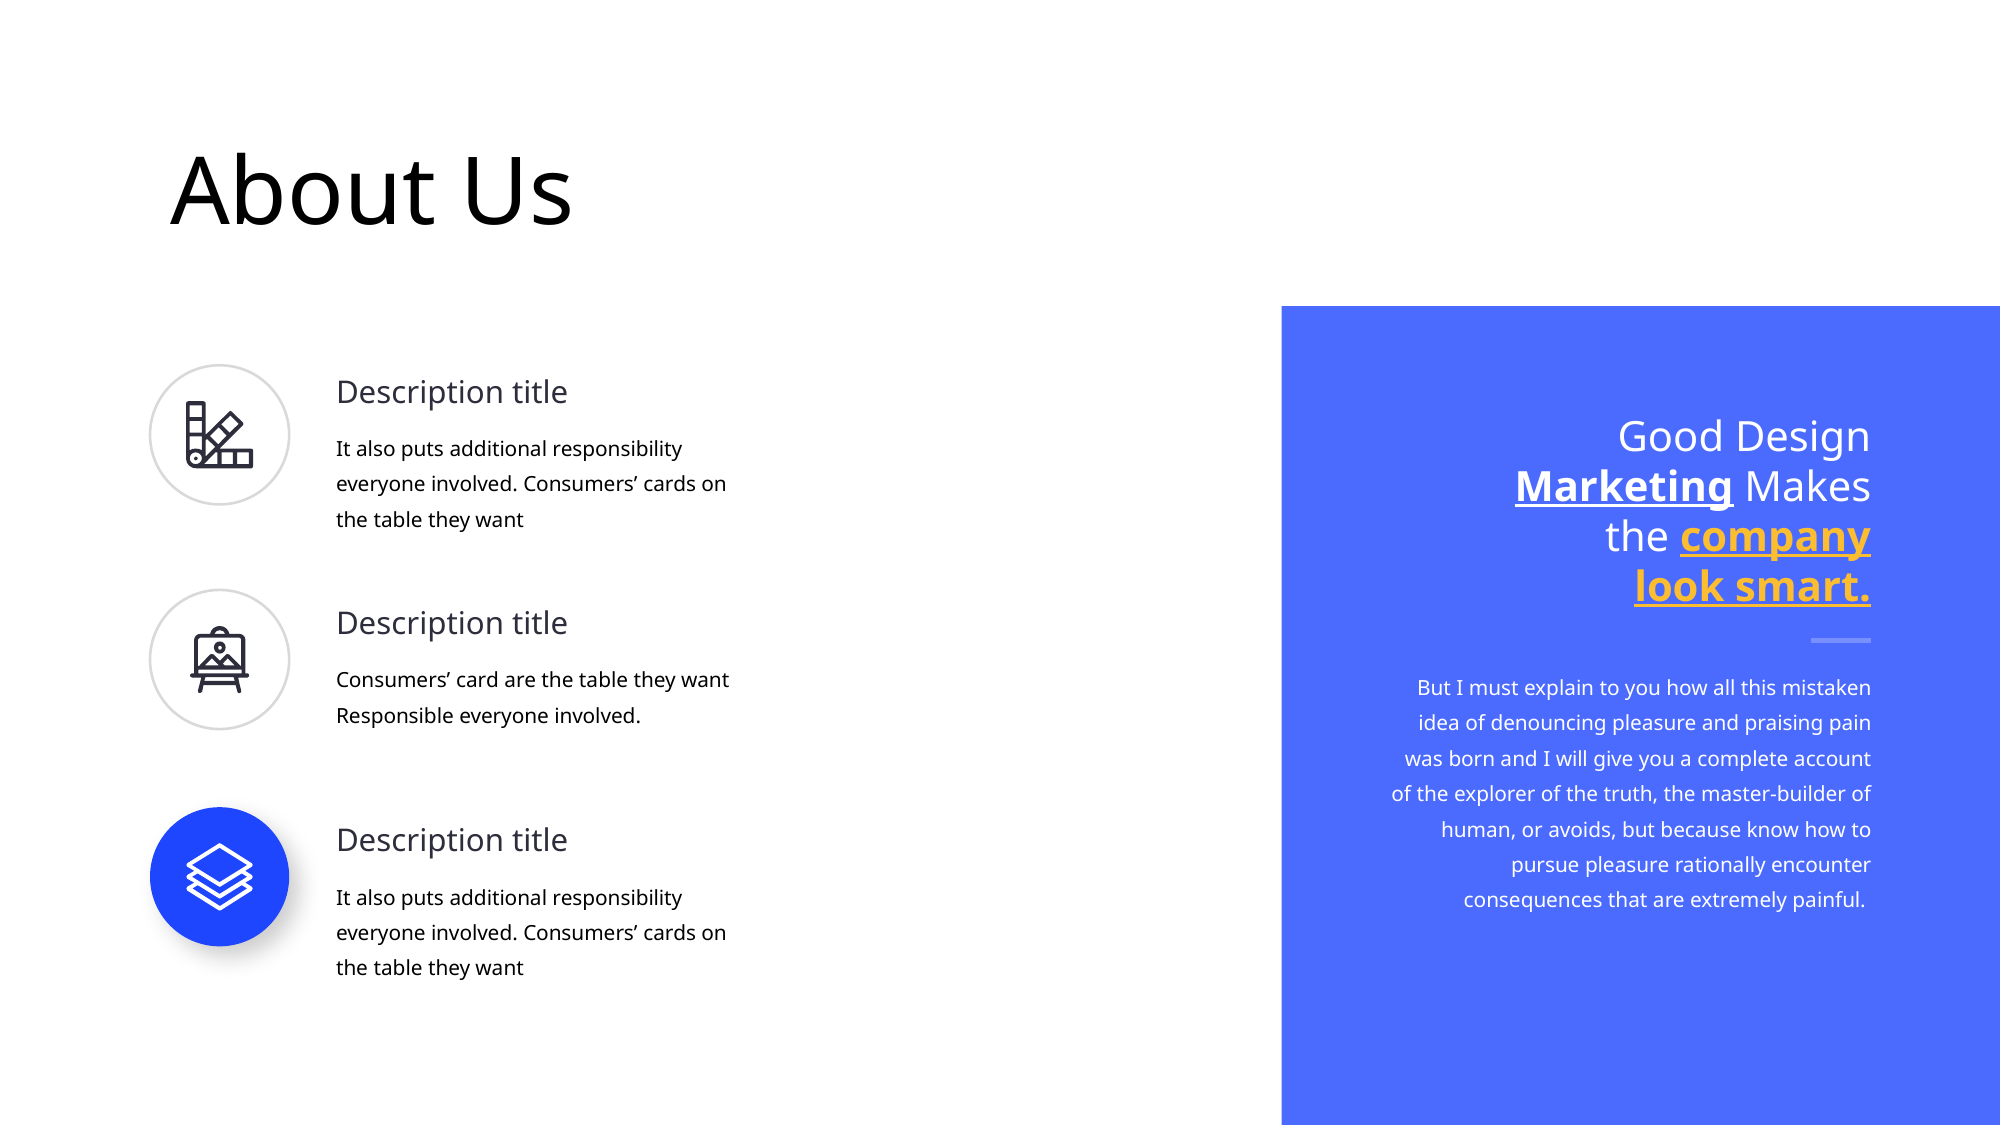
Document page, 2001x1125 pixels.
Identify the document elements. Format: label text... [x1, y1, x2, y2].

text_box [148, 588, 291, 731]
picture [862, 306, 2000, 1125]
text_box Description title [321, 595, 685, 649]
text_box Consumers’ card are the table they want Responsible everyone involved. [321, 649, 750, 735]
text_box About Us [155, 123, 590, 251]
text_box [148, 806, 291, 948]
text_box Description title [321, 813, 685, 866]
text_box It also puts additional responsibility everyone involved. Consumers’ cards on the table they want [321, 866, 750, 988]
text_box [190, 625, 250, 694]
text_box [148, 364, 291, 506]
text_box Description title [321, 364, 685, 417]
text_box [186, 401, 254, 469]
text_box [186, 843, 253, 911]
text_box It also puts additional responsibility everyone involved. Consumers’ cards on the table they want [321, 417, 750, 539]
